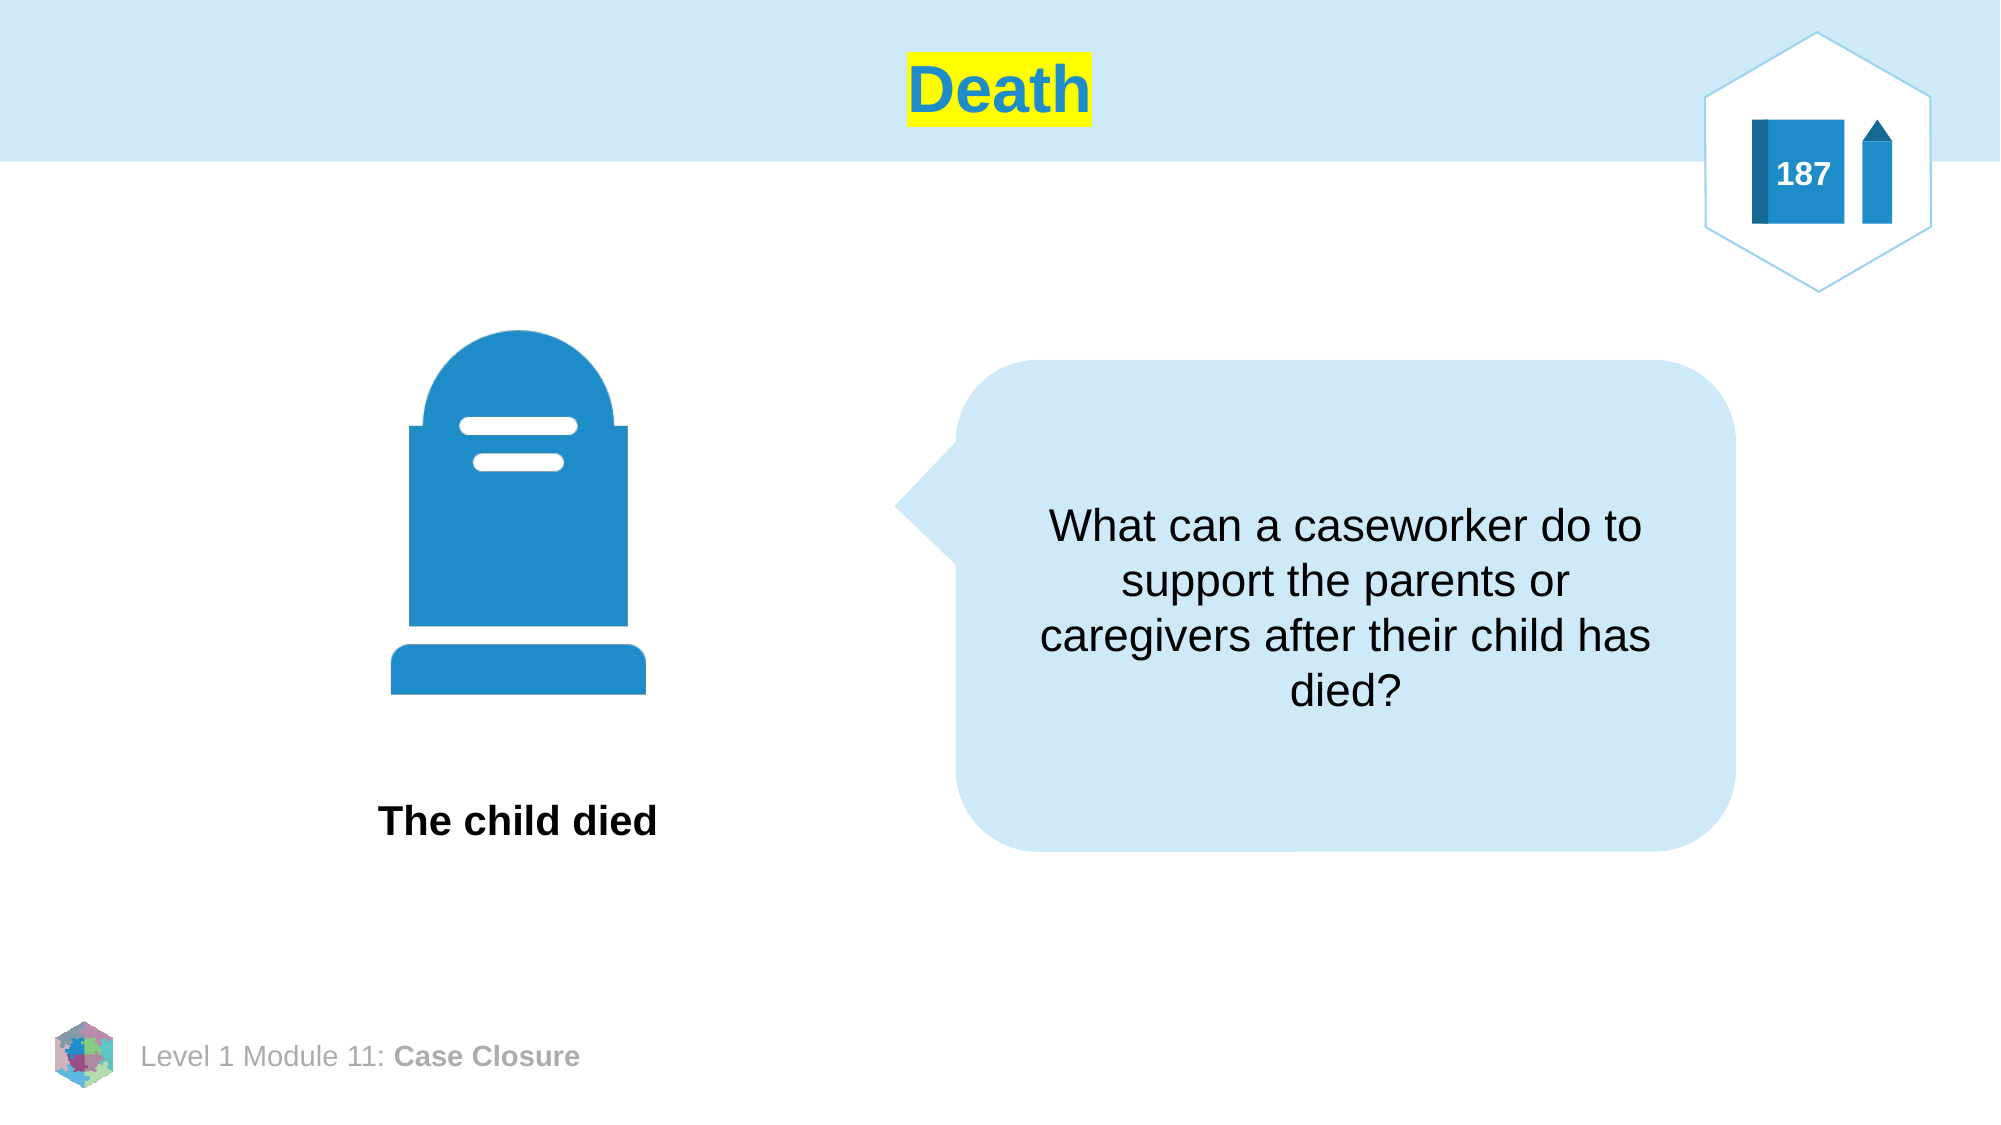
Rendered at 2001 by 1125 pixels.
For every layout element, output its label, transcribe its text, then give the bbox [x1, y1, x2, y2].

text_box What can a caseworker do to support the parents or caregivers after their child has died? [893, 358, 1738, 853]
picture [299, 294, 737, 732]
picture [55, 1021, 113, 1088]
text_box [1687, 49, 1949, 275]
text_box The child died [235, 786, 801, 852]
title Death [137, 19, 1863, 163]
